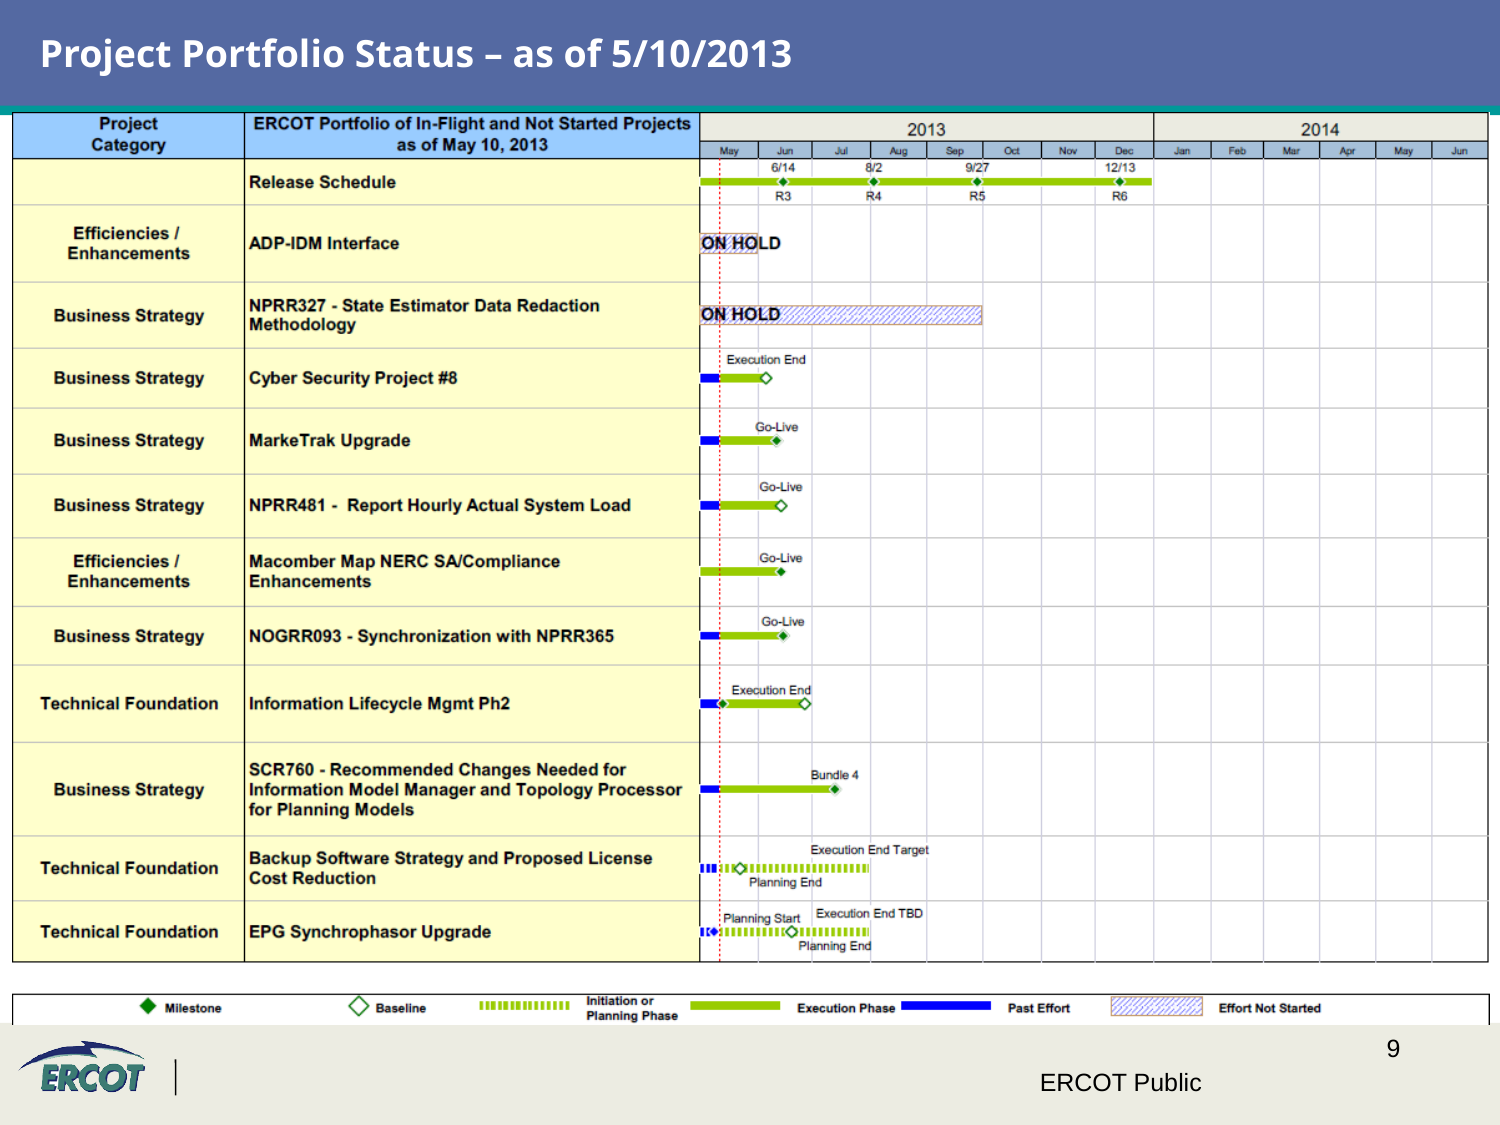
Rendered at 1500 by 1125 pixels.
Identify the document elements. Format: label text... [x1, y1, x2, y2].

picture [12, 112, 1490, 1026]
text_box Project Portfolio Status – as of 5/10/2013 [24, 30, 1163, 106]
picture [10, 1031, 151, 1111]
footer ERCOT Public [1025, 1059, 1438, 1125]
